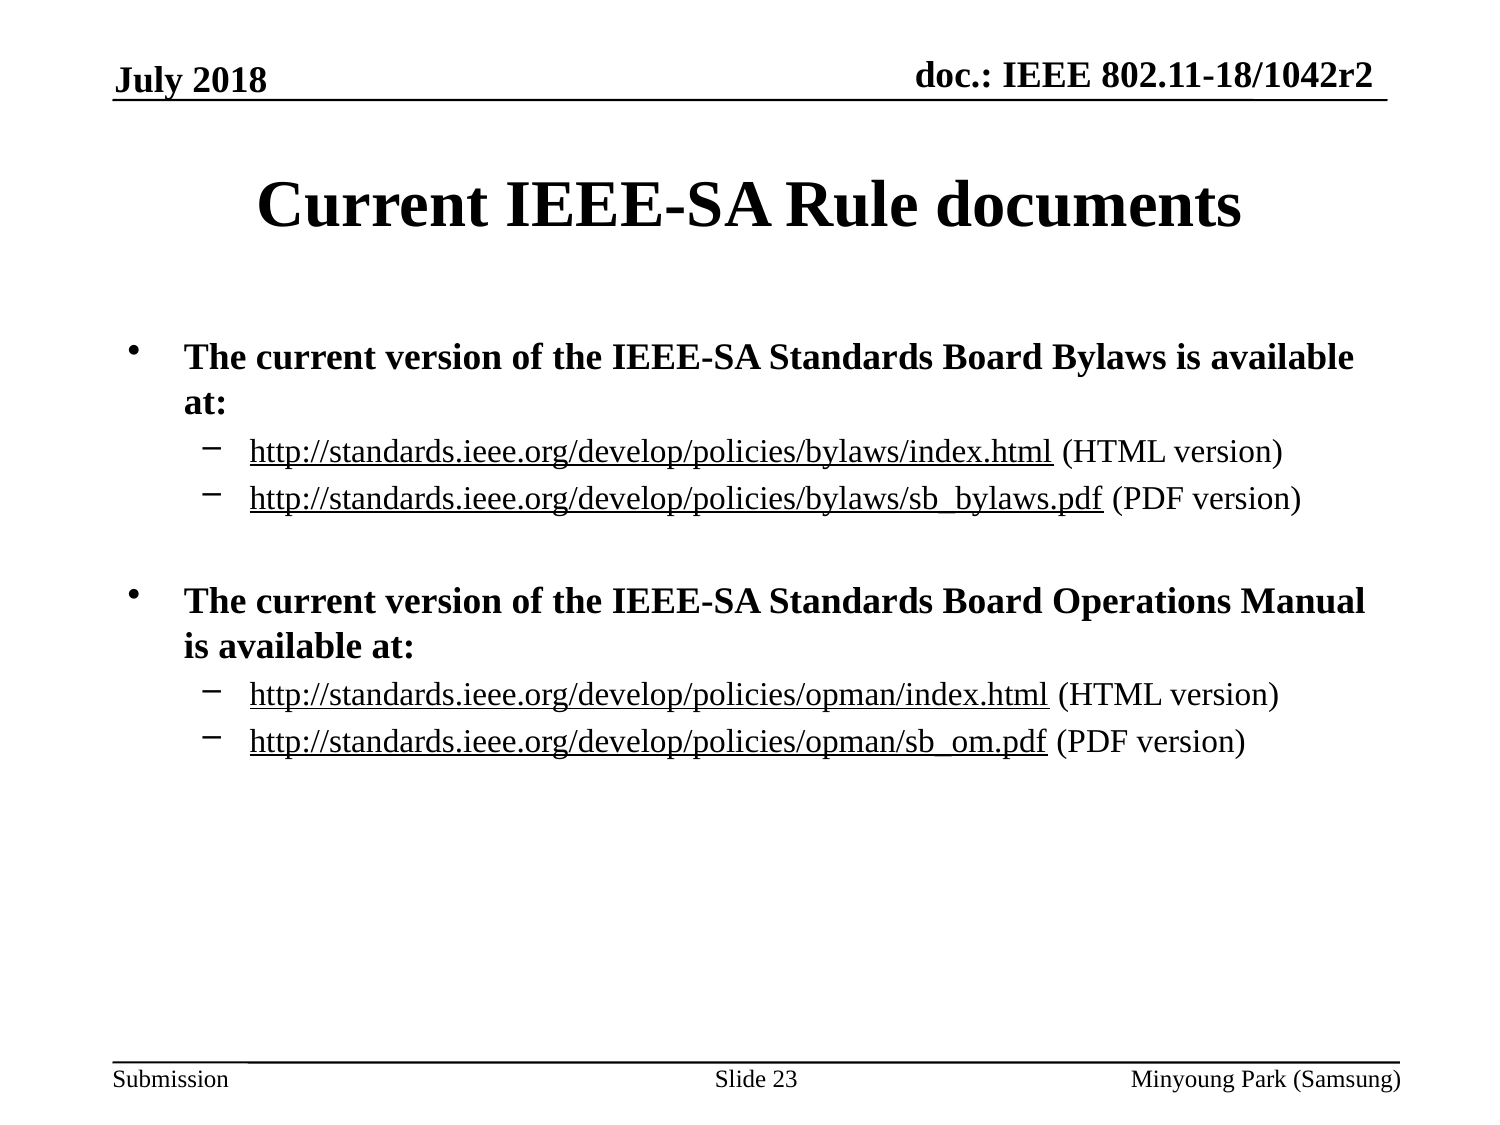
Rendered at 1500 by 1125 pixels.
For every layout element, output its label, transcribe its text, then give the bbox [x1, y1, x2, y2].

list The current version of the IEEE-SA Standards Board Bylaws is available at: http://standards.ieee.org/develop/policies/bylaws/index.html (HTML version) http://standards.ieee.org/develop/policies/bylaws/sb_bylaws.pdf (PDF version) The current version of the IEEE-SA Standards Board Operations Manual is available at: http://standards.ieee.org/develop/policies/opman/index.html (HTML version) http://standards.ieee.org/develop/policies/opman/sb_om.pdf (PDF version) [112, 324, 1388, 1000]
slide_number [114, 54, 335, 101]
title Current IEEE-SA Rule documents [112, 112, 1388, 288]
slide_number Slide 23 [712, 1061, 800, 1093]
footer Minyoung Park (Samsung) [949, 1061, 1402, 1093]
